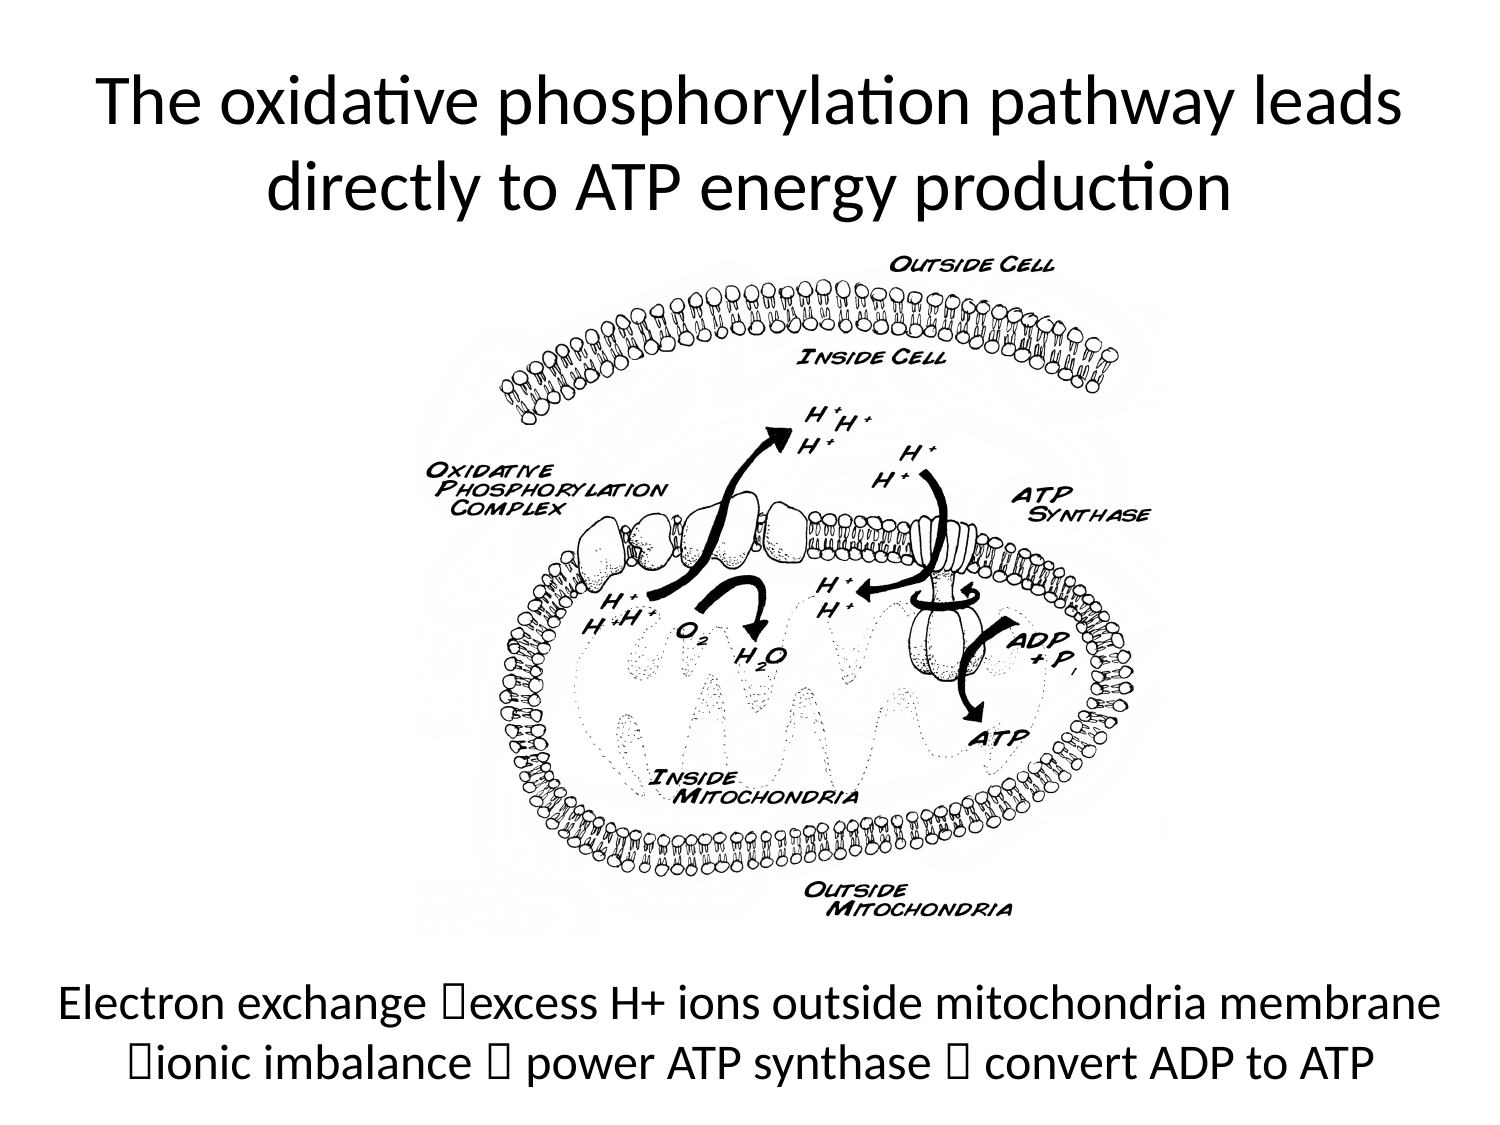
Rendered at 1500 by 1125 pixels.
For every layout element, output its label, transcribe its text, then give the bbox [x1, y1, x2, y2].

text_box Electron exchange excess H+ ions outside mitochondria membrane ionic imbalance  power ATP synthase  convert ADP to ATP [0, 962, 1500, 1098]
picture [412, 237, 1165, 938]
title The oxidative phosphorylation pathway leads directly to ATP energy production [0, 45, 1500, 233]
